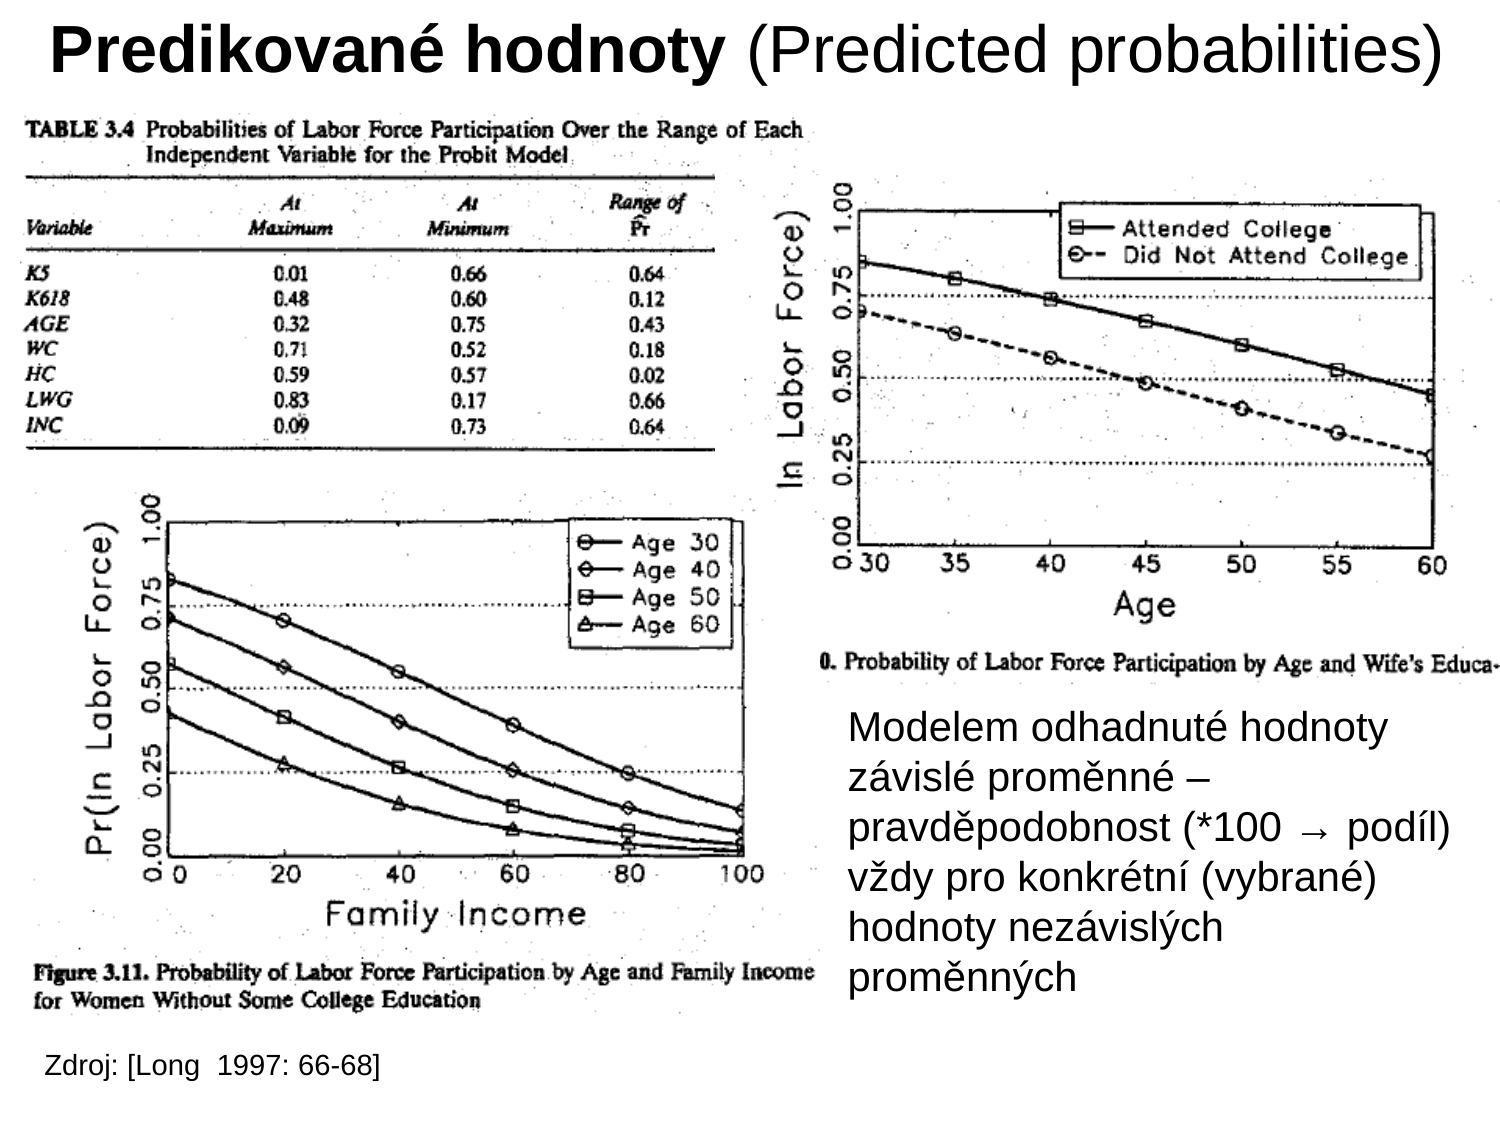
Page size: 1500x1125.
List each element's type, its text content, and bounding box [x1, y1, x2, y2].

picture [19, 113, 1500, 1017]
list Modelem odhadnuté hodnoty závislé proměnné – pravděpodobnost (*100 → podíl) vždy pro konkrétní (vybrané) hodnoty nezávislých proměnných [832, 709, 1471, 1057]
text_box Zdroj: [Long 1997: 66-68] [29, 1039, 397, 1089]
title Predikované hodnoty (Predicted probabilities) [20, 0, 1476, 93]
